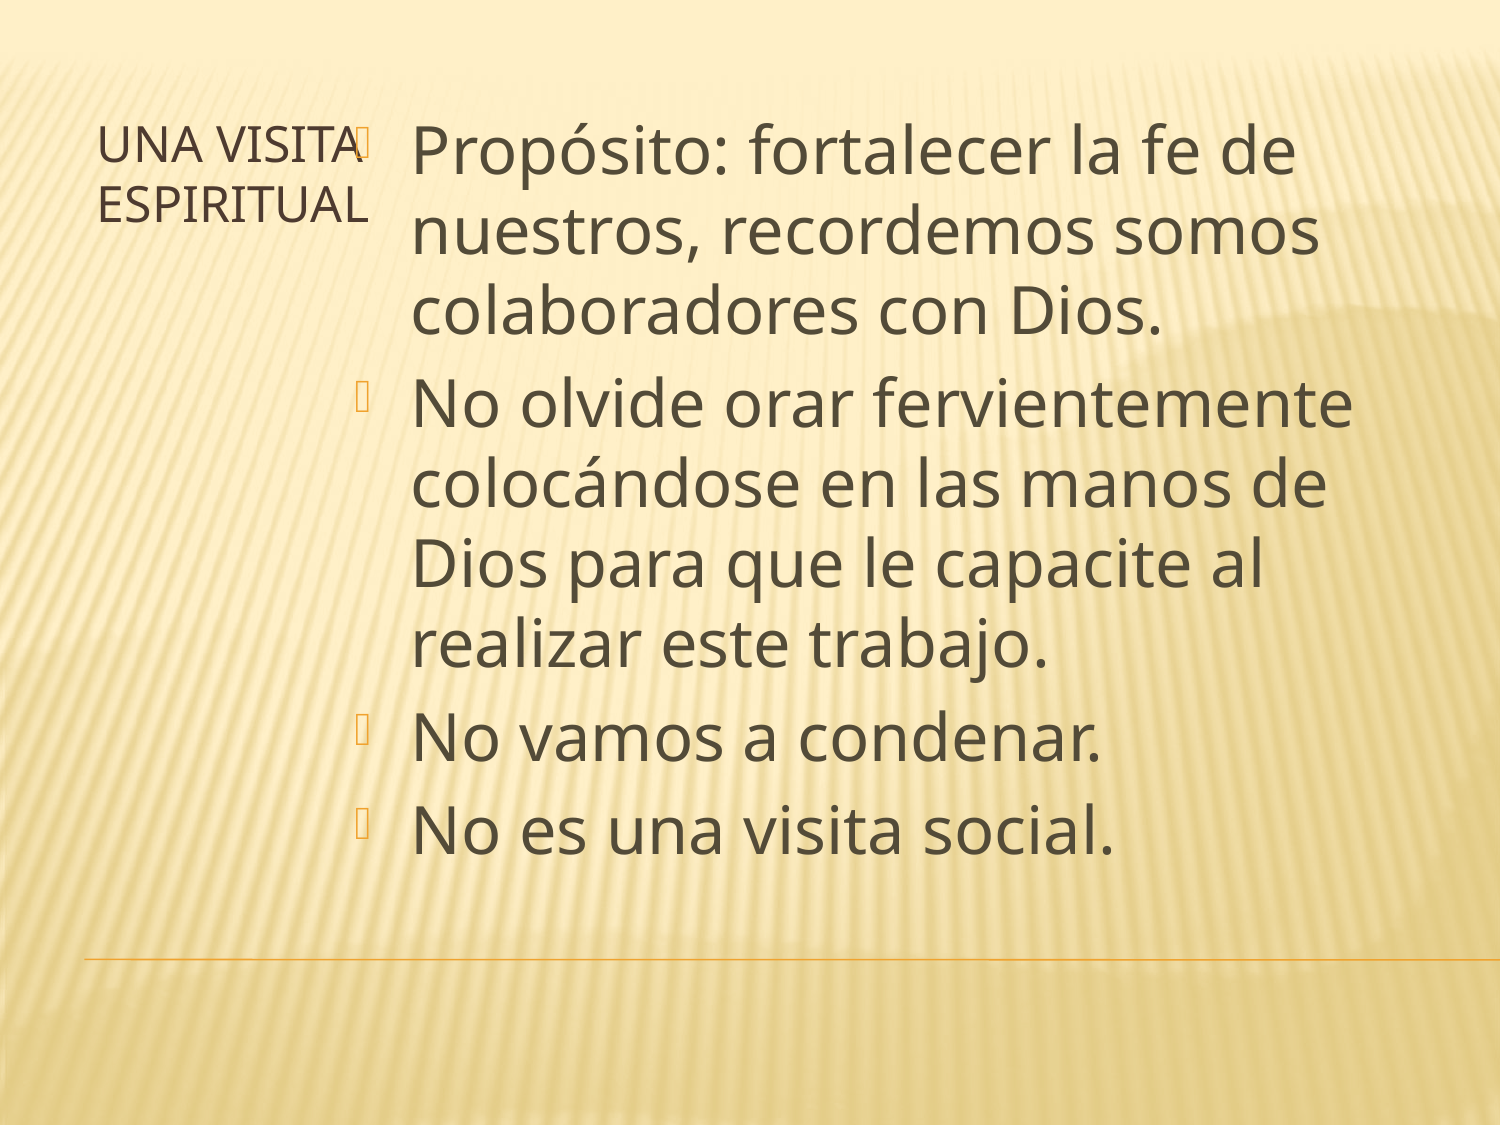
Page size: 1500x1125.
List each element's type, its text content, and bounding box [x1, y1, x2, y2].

list Propósito: fortalecer la fe de nuestros, recordemos somos colaboradores con Dios. No olvide orar fervientemente colocándose en las manos de Dios para que le capacite al realizar este trabajo. No vamos a condenar. No es una visita social. [339, 99, 1463, 1079]
list UNA VISITA ESPIRITUAL [82, 105, 339, 1043]
